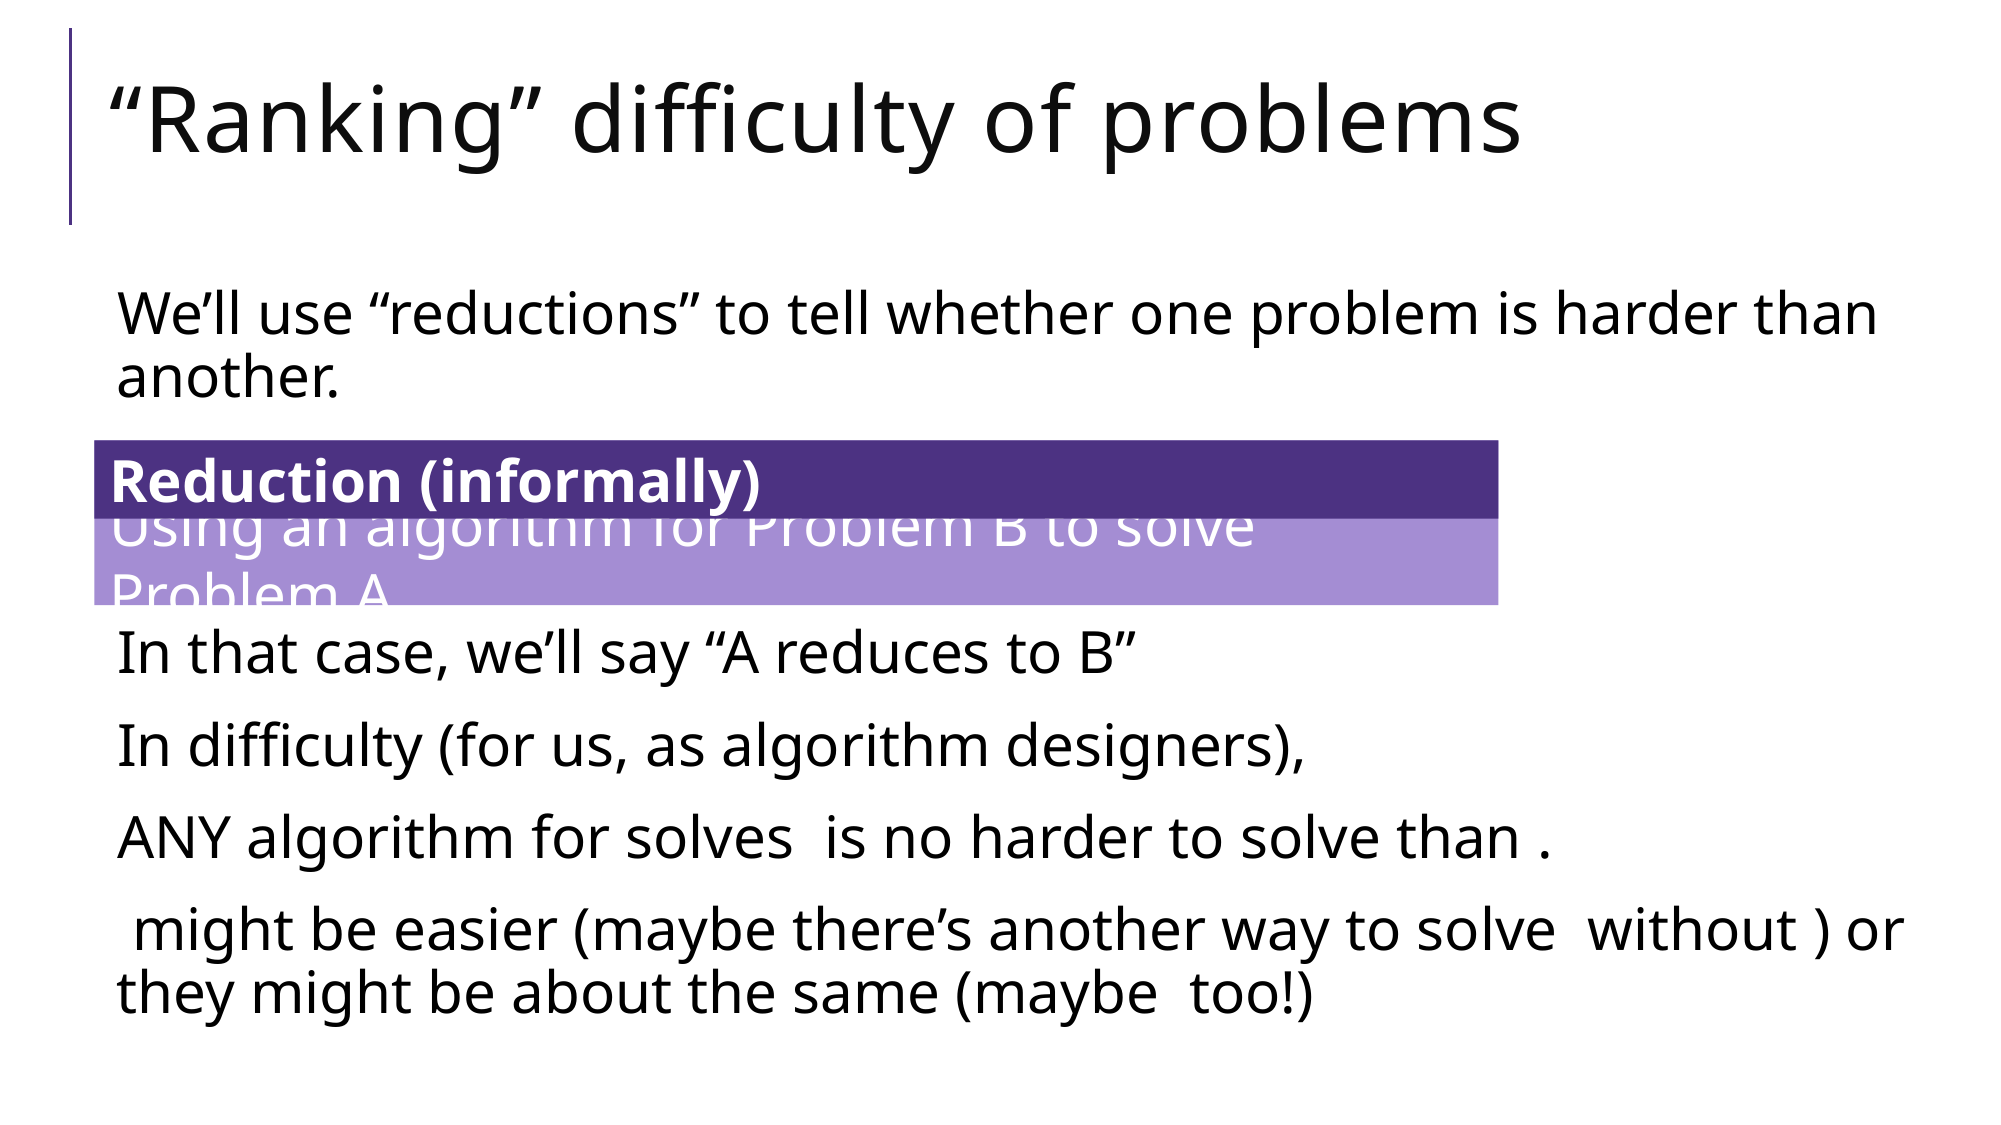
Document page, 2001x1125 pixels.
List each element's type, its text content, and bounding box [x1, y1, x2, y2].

text_box Reduction (informally) [93, 439, 1500, 520]
title “Ranking” difficulty of problems [94, 43, 1930, 210]
text_box Using an algorithm for Problem B to solve Problem A. [93, 520, 1500, 606]
